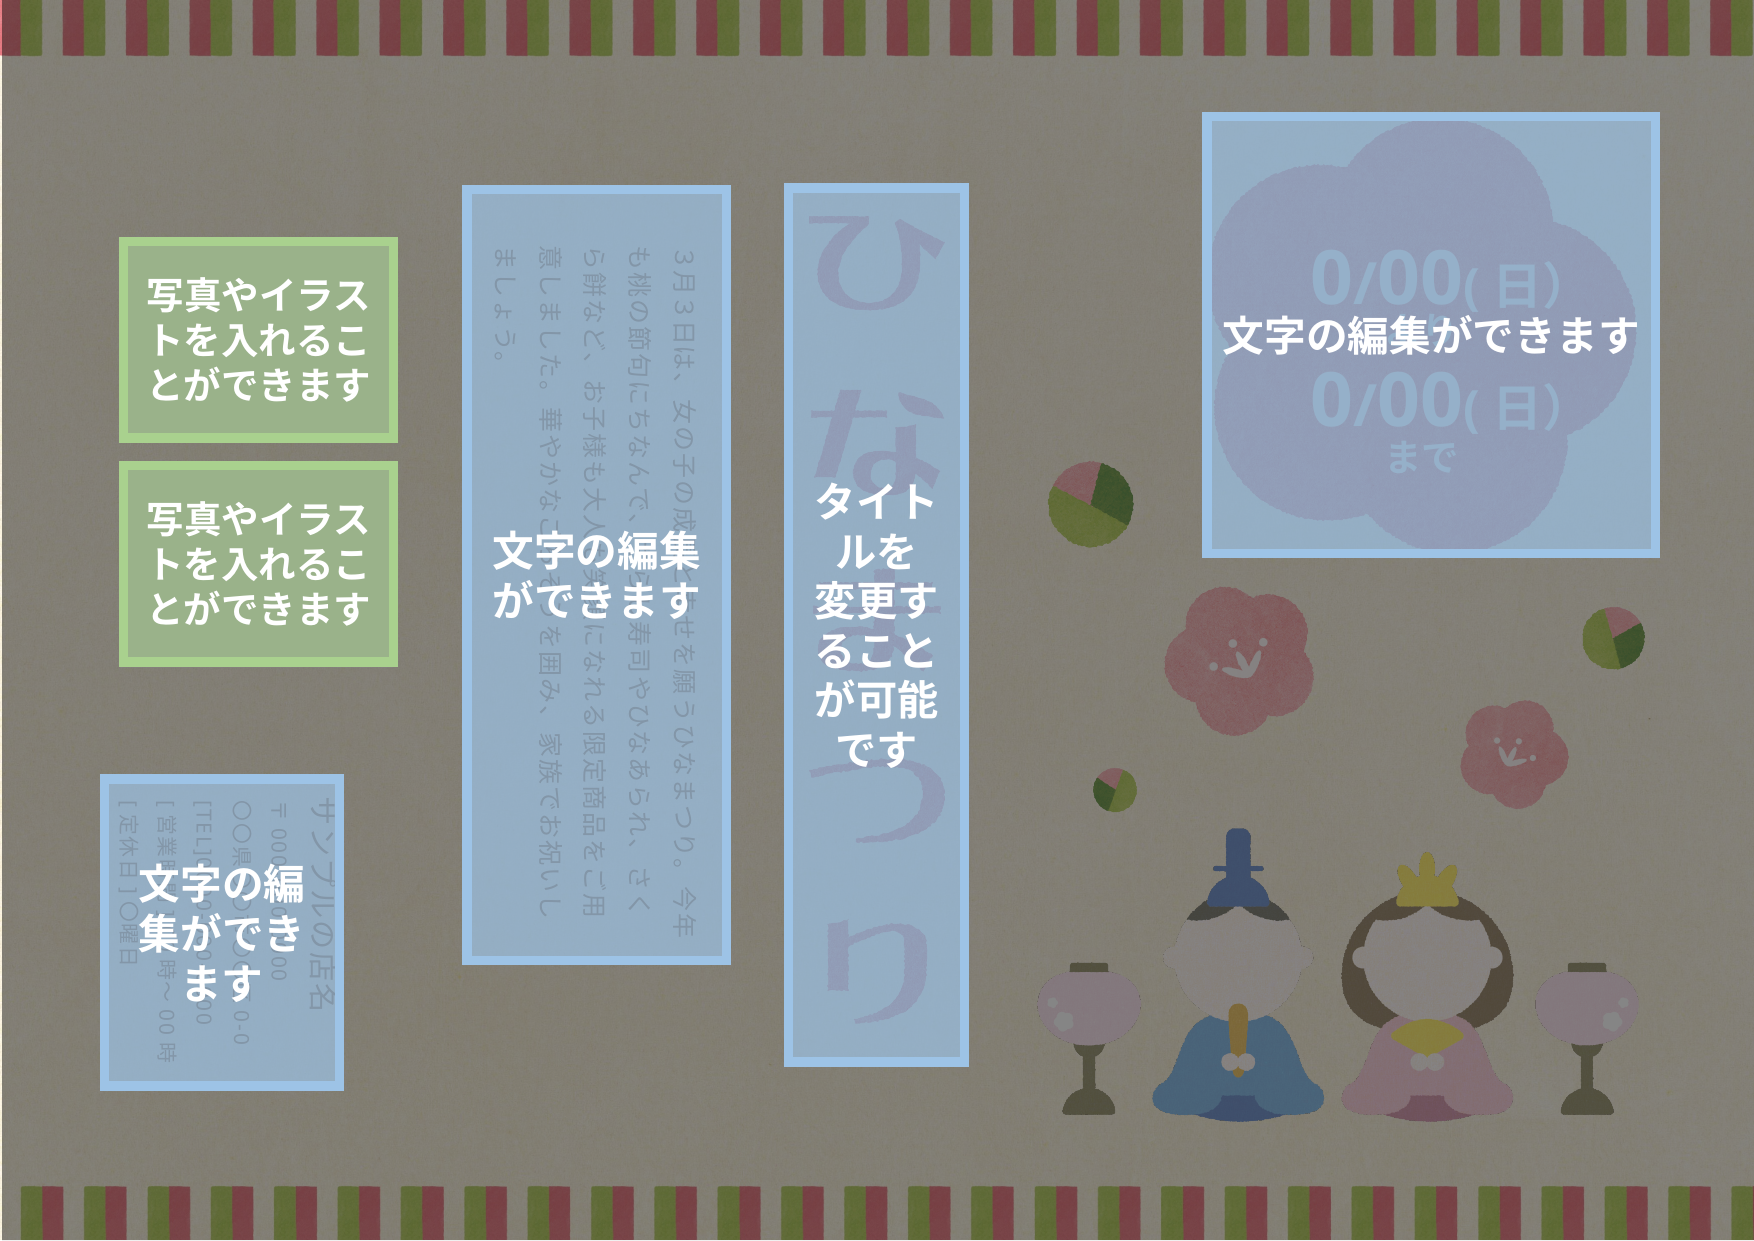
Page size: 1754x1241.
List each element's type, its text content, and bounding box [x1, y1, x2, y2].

text_box 写真やイラストを入れることができます [123, 240, 395, 439]
text_box 文字の編集ができます [466, 189, 728, 962]
text_box 写真やイラストを入れることができます [123, 464, 395, 663]
picture [1037, 117, 1645, 1122]
text_box 文字の編集ができます [1206, 115, 1656, 555]
picture [809, 216, 945, 1024]
text_box タイトルを 変更することが可能です [788, 187, 966, 1063]
text_box [1, 0, 1754, 1241]
text_box 文字の編集ができます [103, 778, 341, 1087]
